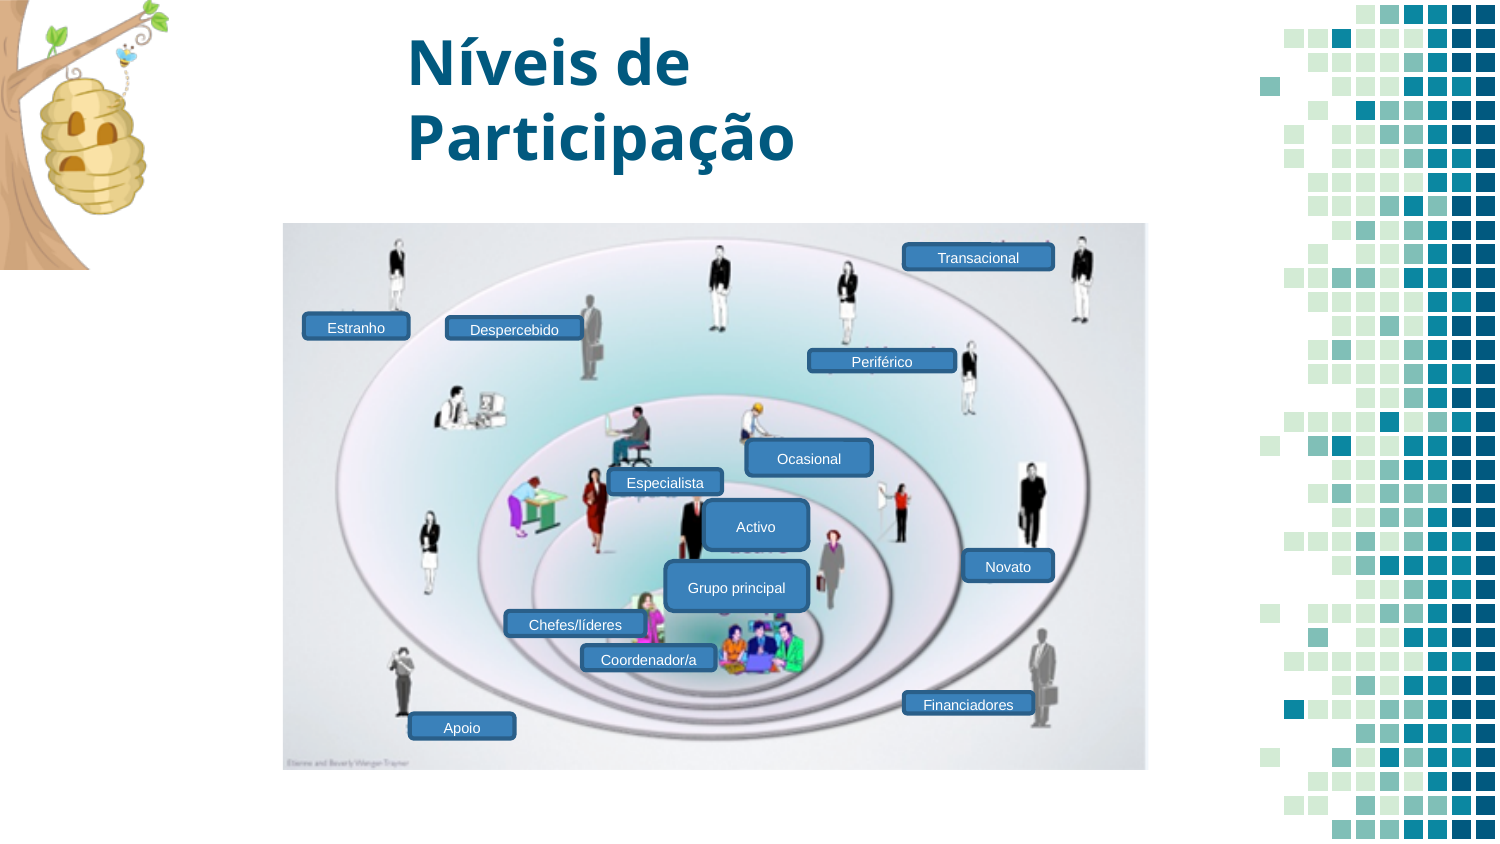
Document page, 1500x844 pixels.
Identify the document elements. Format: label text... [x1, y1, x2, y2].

title Níveis de Participação [391, 82, 1067, 188]
picture [282, 223, 1149, 771]
picture [0, 0, 169, 270]
